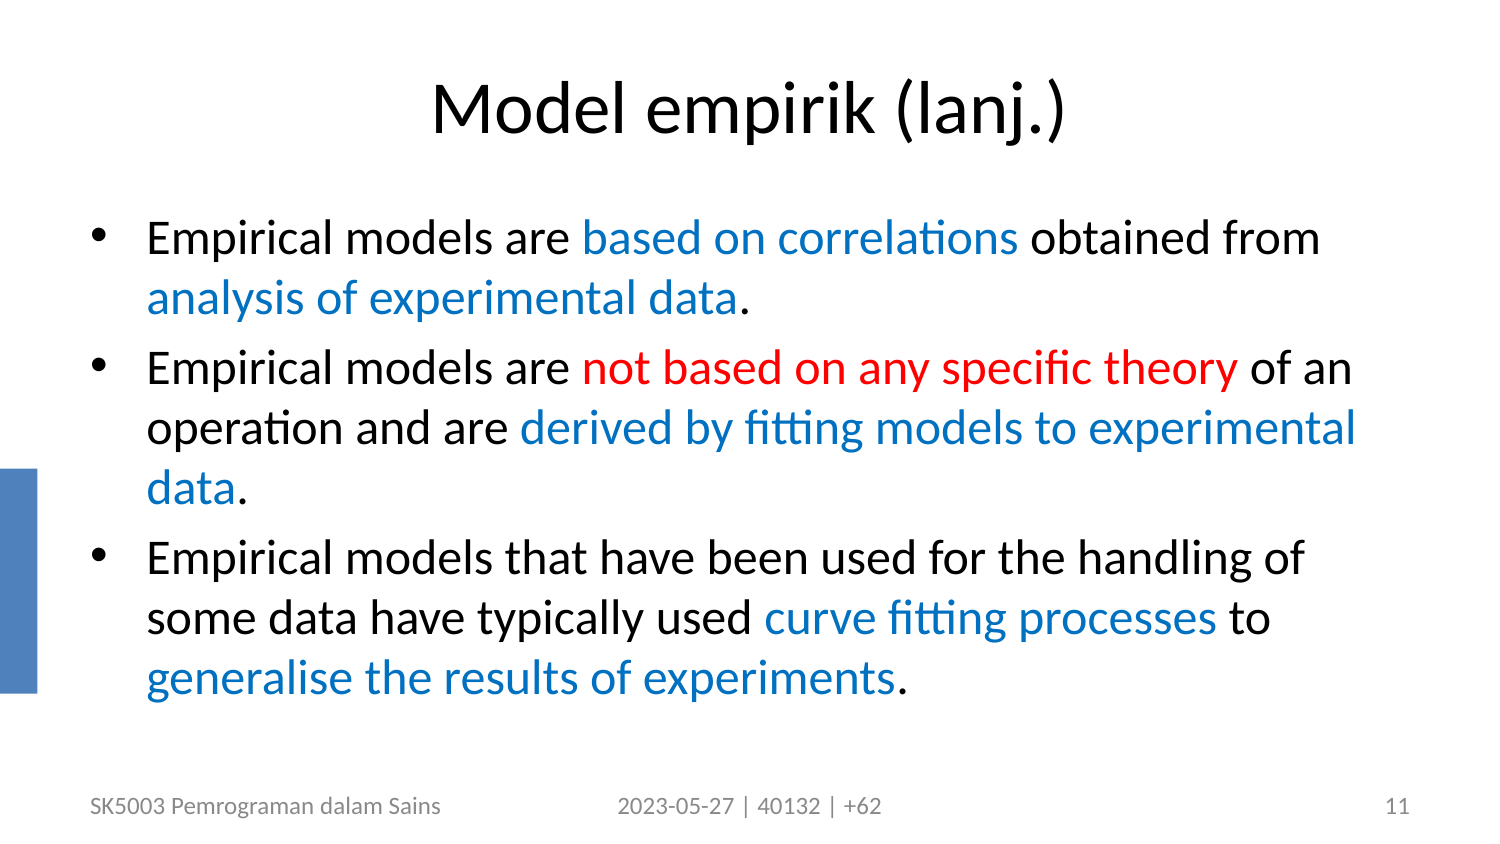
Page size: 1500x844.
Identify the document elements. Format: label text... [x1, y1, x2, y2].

slide_number 11 [1074, 782, 1425, 827]
slide_number SK5003 Pemrograman dalam Sains [75, 782, 463, 827]
list Empirical models are based on correlations obtained from analysis of experimental data. Empirical models are not based on any specific theory of an operation and are derived by fitting models to experimental data. Empirical models that have been used for the handling of some data have typically used curve fitting processes to generalise the results of experiments. [74, 196, 1426, 754]
title Model empirik (lanj.) [74, 33, 1426, 175]
footer 2023-05-27 | 40132 | +62 [512, 782, 988, 827]
